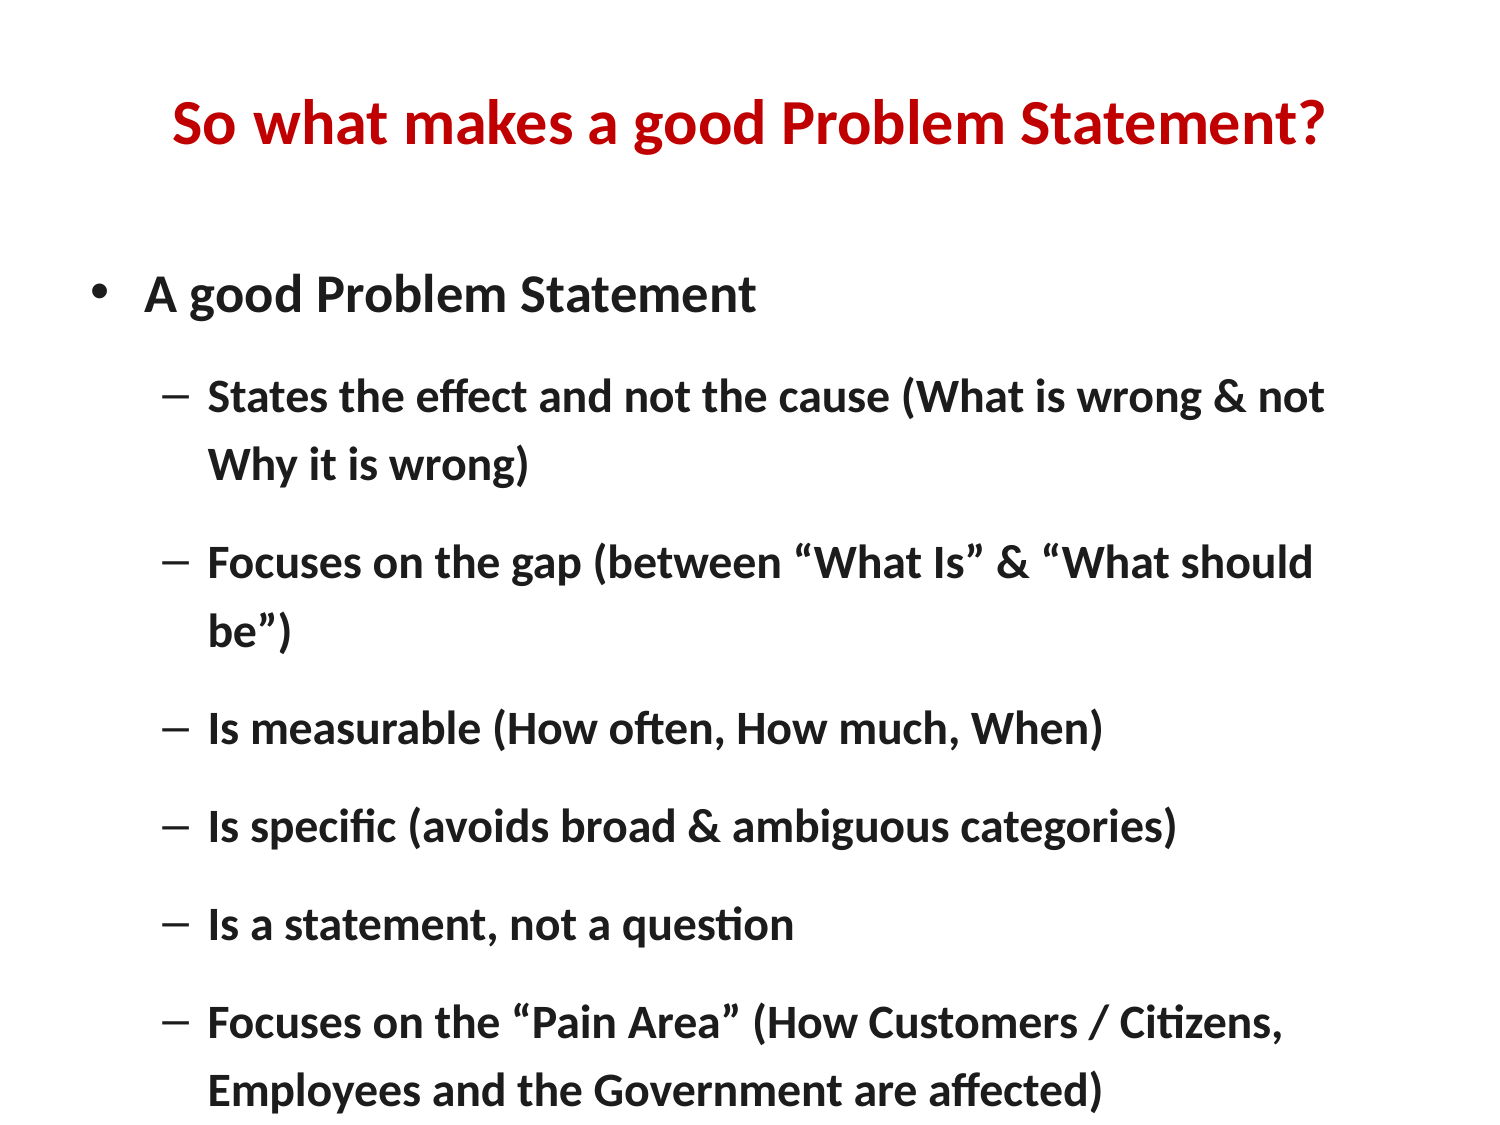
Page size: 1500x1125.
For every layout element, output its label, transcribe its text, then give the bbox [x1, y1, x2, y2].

list A good Problem Statement States the effect and not the cause (What is wrong & not Why it is wrong) Focuses on the gap (between “What Is” & “What should be”) Is measurable (How often, How much, When) Is specific (avoids broad & ambiguous categories) Is a statement, not a question Focuses on the “Pain Area” (How Customers / Citizens, Employees and the Government are affected) [75, 237, 1425, 1125]
title So what makes a good Problem Statement? [75, 45, 1425, 188]
